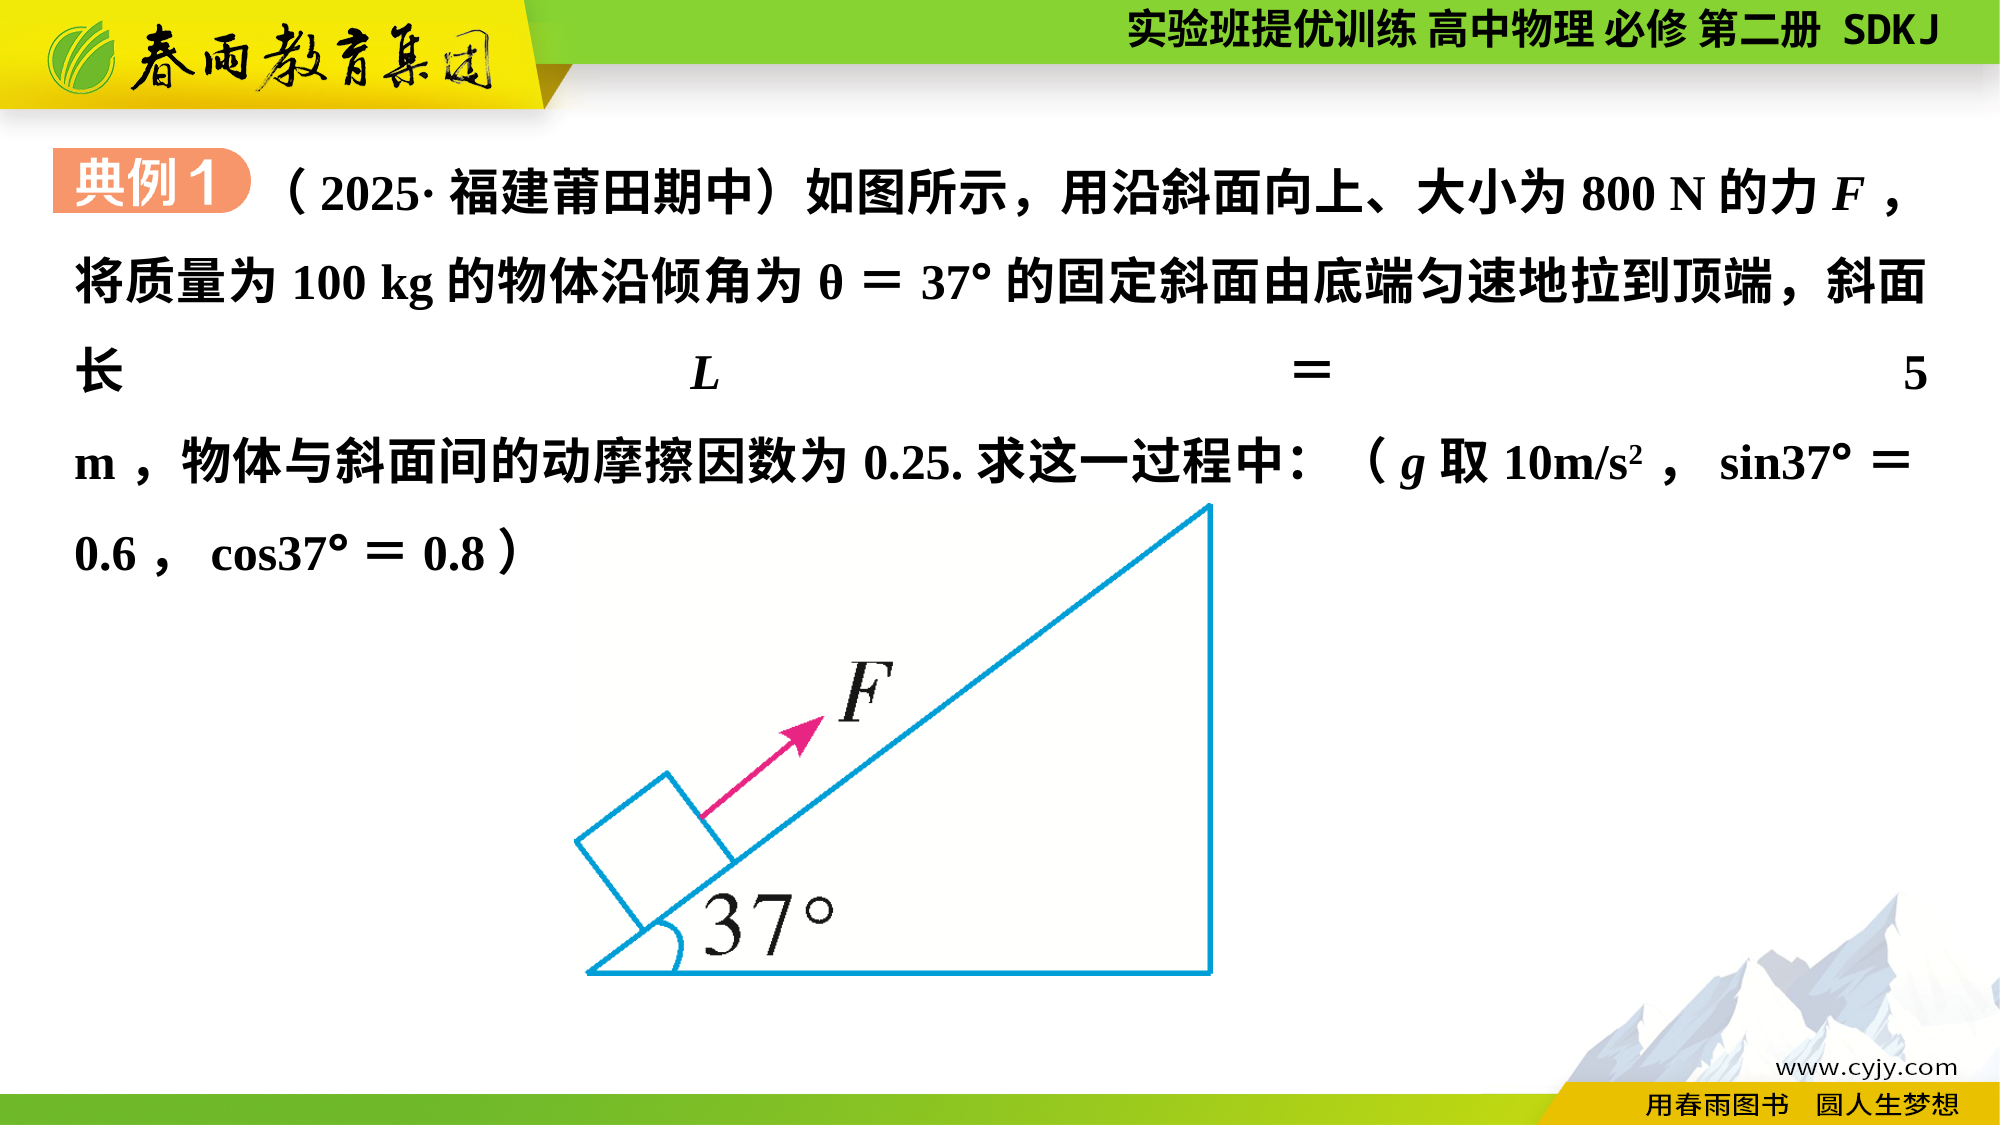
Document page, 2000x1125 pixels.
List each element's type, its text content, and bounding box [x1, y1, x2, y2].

picture [0, 0, 2000, 1125]
list （2025·福建莆田期中）如图所示，用沿斜面向上、大小为800 N的力F，将质量为100 kg的物体沿倾角为θ＝37°的固定斜面由底端匀速地拉到顶端，斜面长L＝5 m，物体与斜面间的动摩擦因数为0.25.求这一过程中：（g取10m/s2，sin37°＝0.6，cos37°＝0.8） [59, 122, 1944, 490]
